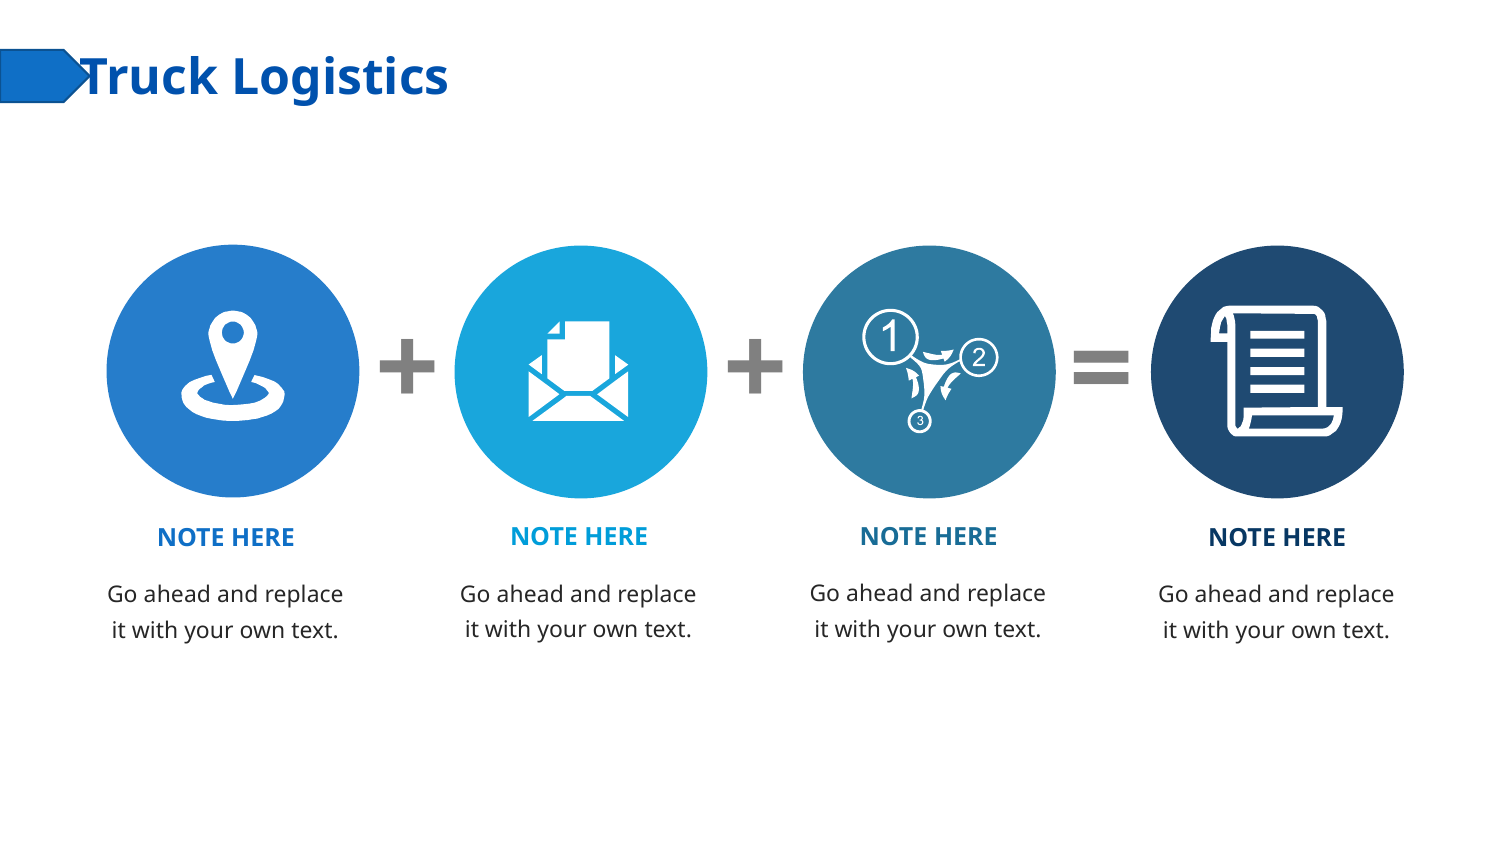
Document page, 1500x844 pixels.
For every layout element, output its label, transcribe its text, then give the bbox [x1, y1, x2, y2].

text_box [181, 310, 285, 421]
text_box [862, 308, 999, 434]
text_box Go ahead and replace it with your own text. [1149, 563, 1404, 643]
text_box Go ahead and replace it with your own text. [801, 563, 1056, 642]
text_box + [339, 286, 476, 437]
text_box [1210, 305, 1343, 437]
text_box NOTE HERE [1128, 513, 1426, 552]
text_box [106, 244, 342, 499]
text_box Go ahead and replace it with your own text. [451, 563, 706, 643]
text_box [528, 321, 629, 421]
text_box NOTE HERE [77, 513, 375, 552]
text_box Go ahead and replace it with your own text. [98, 563, 353, 643]
text_box NOTE HERE [430, 513, 728, 551]
text_box + [687, 286, 824, 437]
text_box NOTE HERE [780, 513, 1077, 551]
text_box [820, 245, 1038, 499]
text_box [471, 245, 690, 499]
text_box [1169, 245, 1405, 499]
text_box = [1033, 288, 1170, 438]
